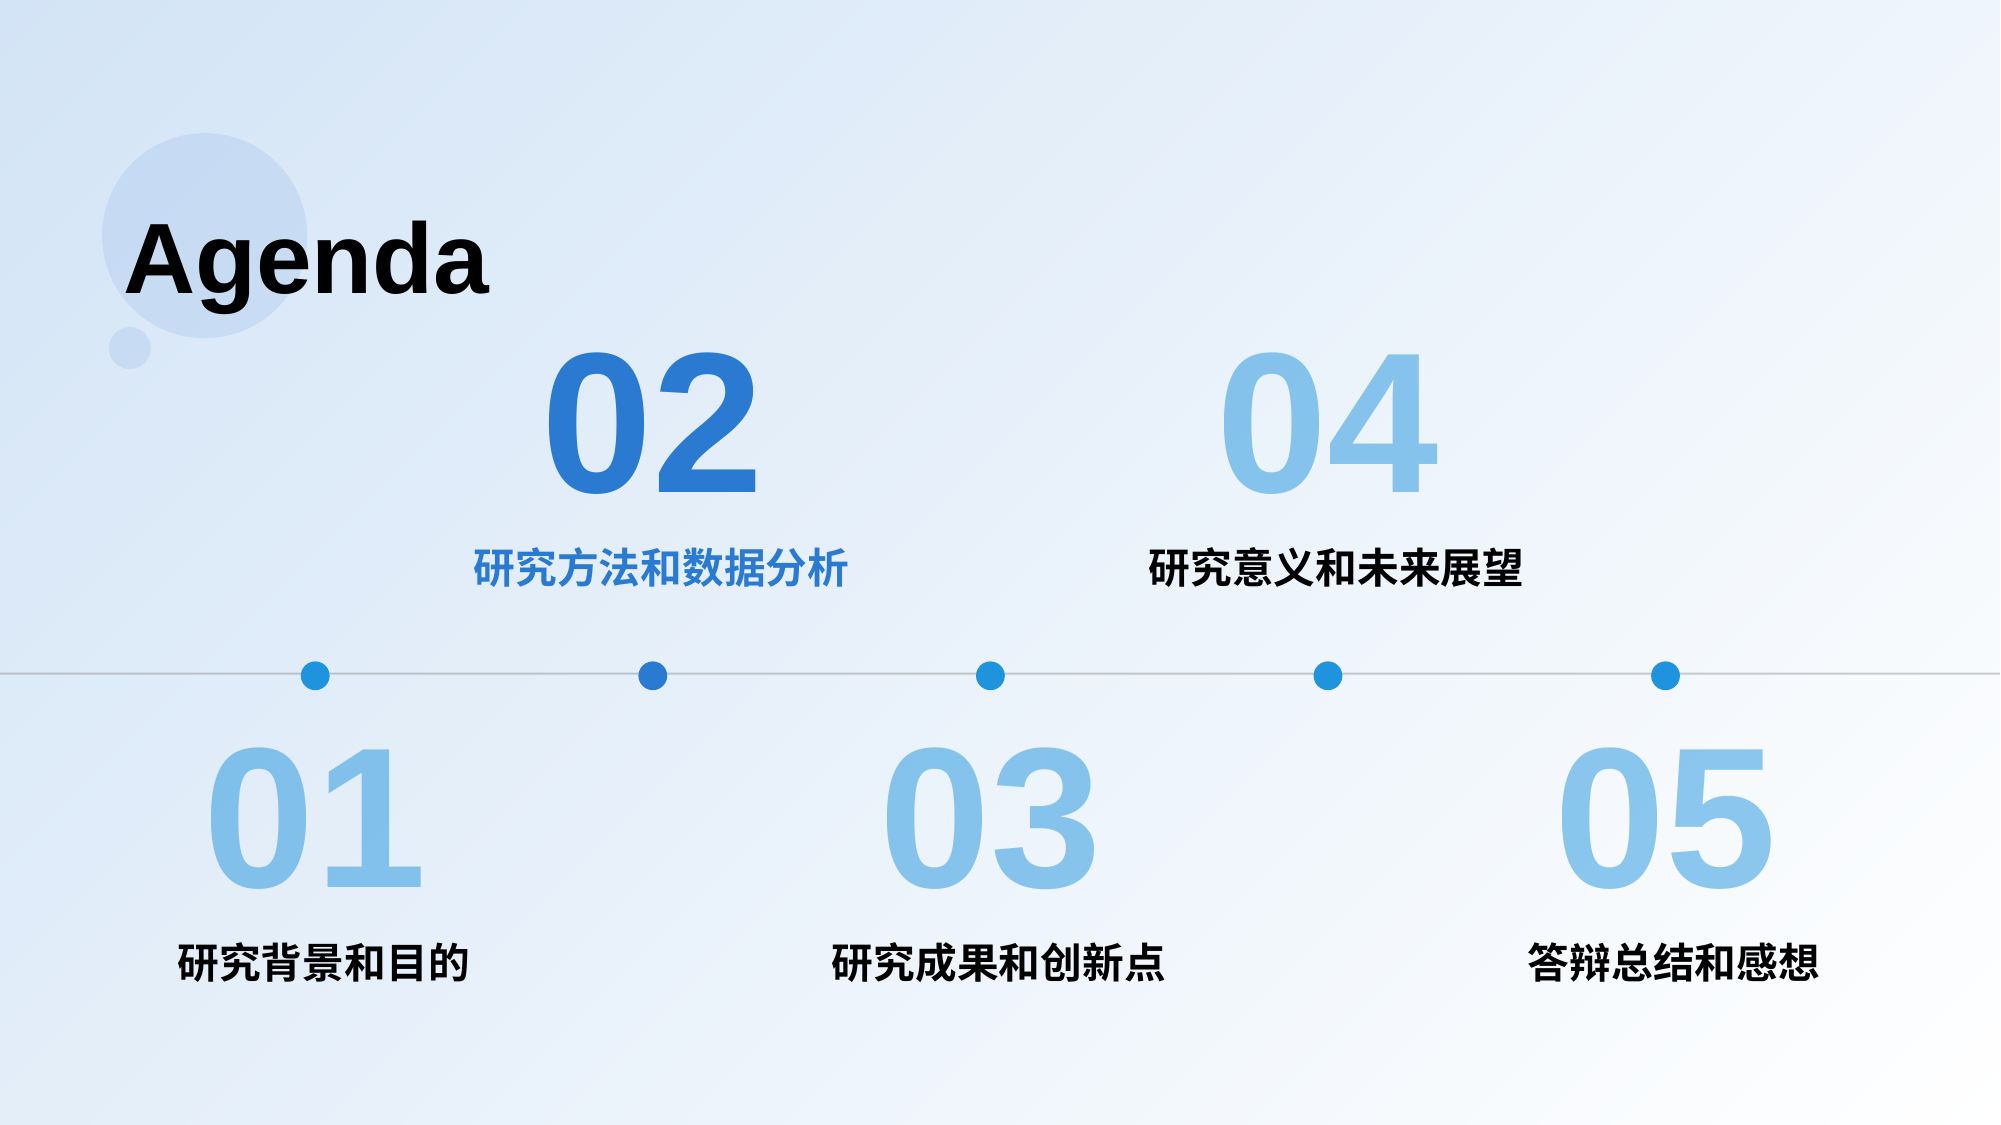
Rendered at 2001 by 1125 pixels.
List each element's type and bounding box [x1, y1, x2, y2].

text_box [0, 133, 2000, 995]
